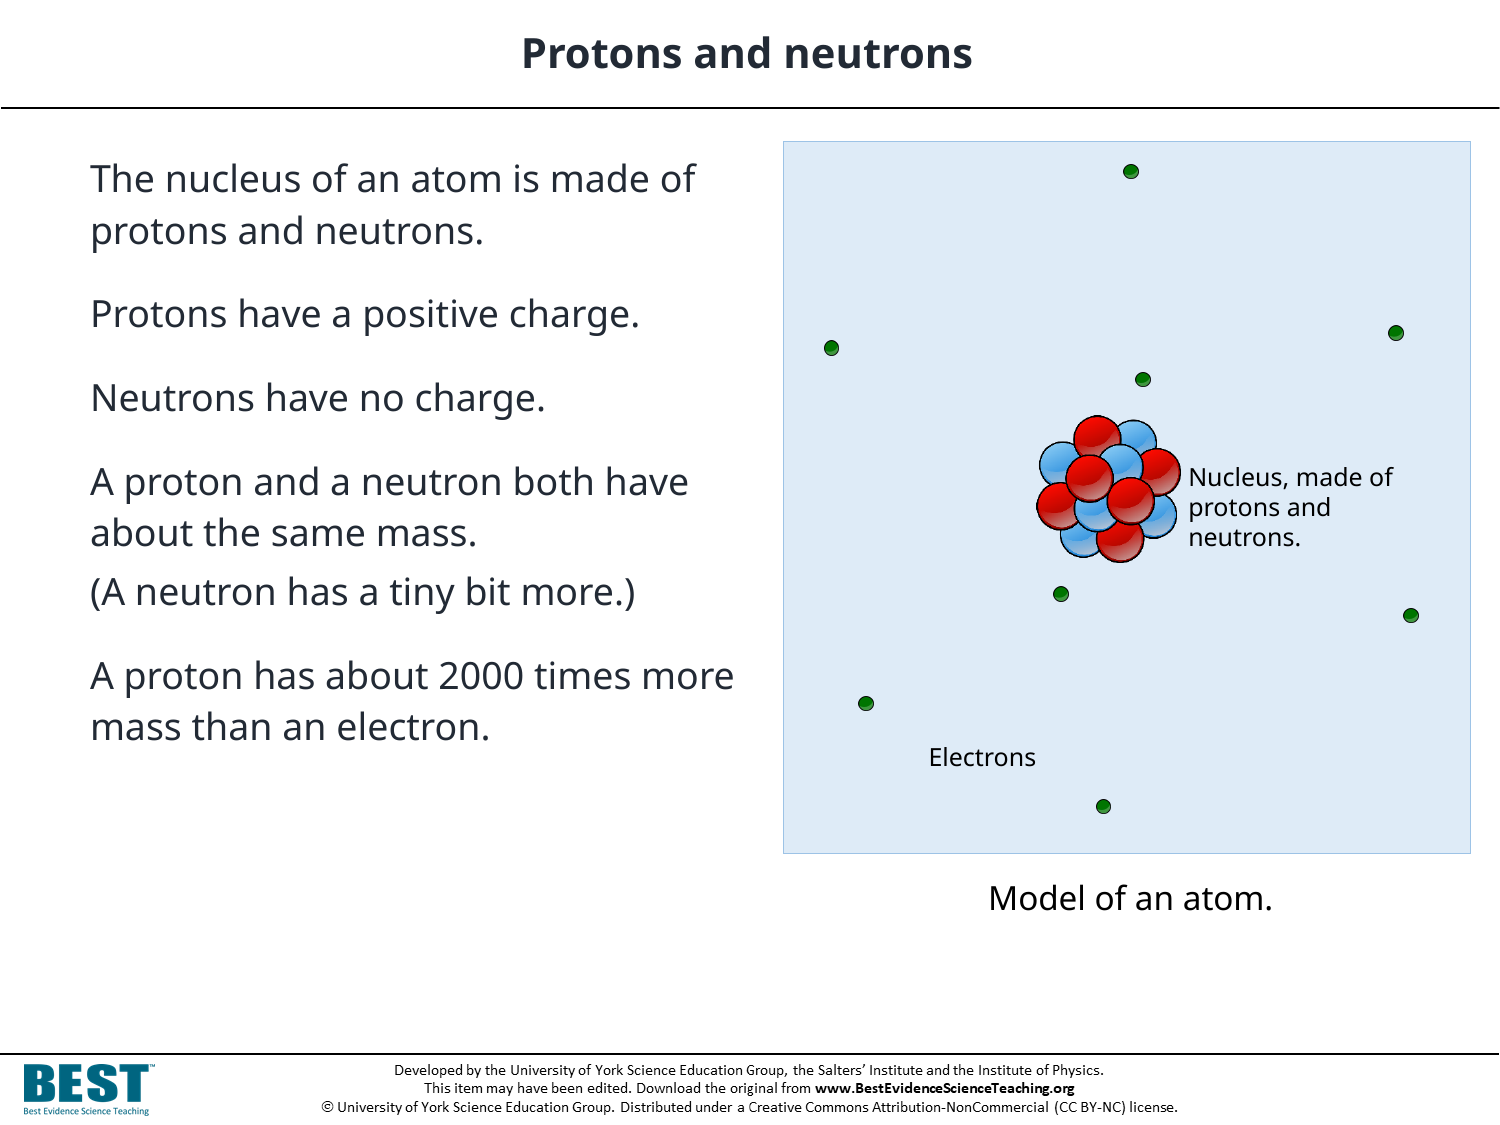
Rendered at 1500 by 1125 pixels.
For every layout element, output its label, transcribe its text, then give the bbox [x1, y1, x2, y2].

text_box Protons and neutrons [23, 4, 1471, 99]
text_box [783, 141, 1471, 854]
picture [0, 107, 1500, 1125]
